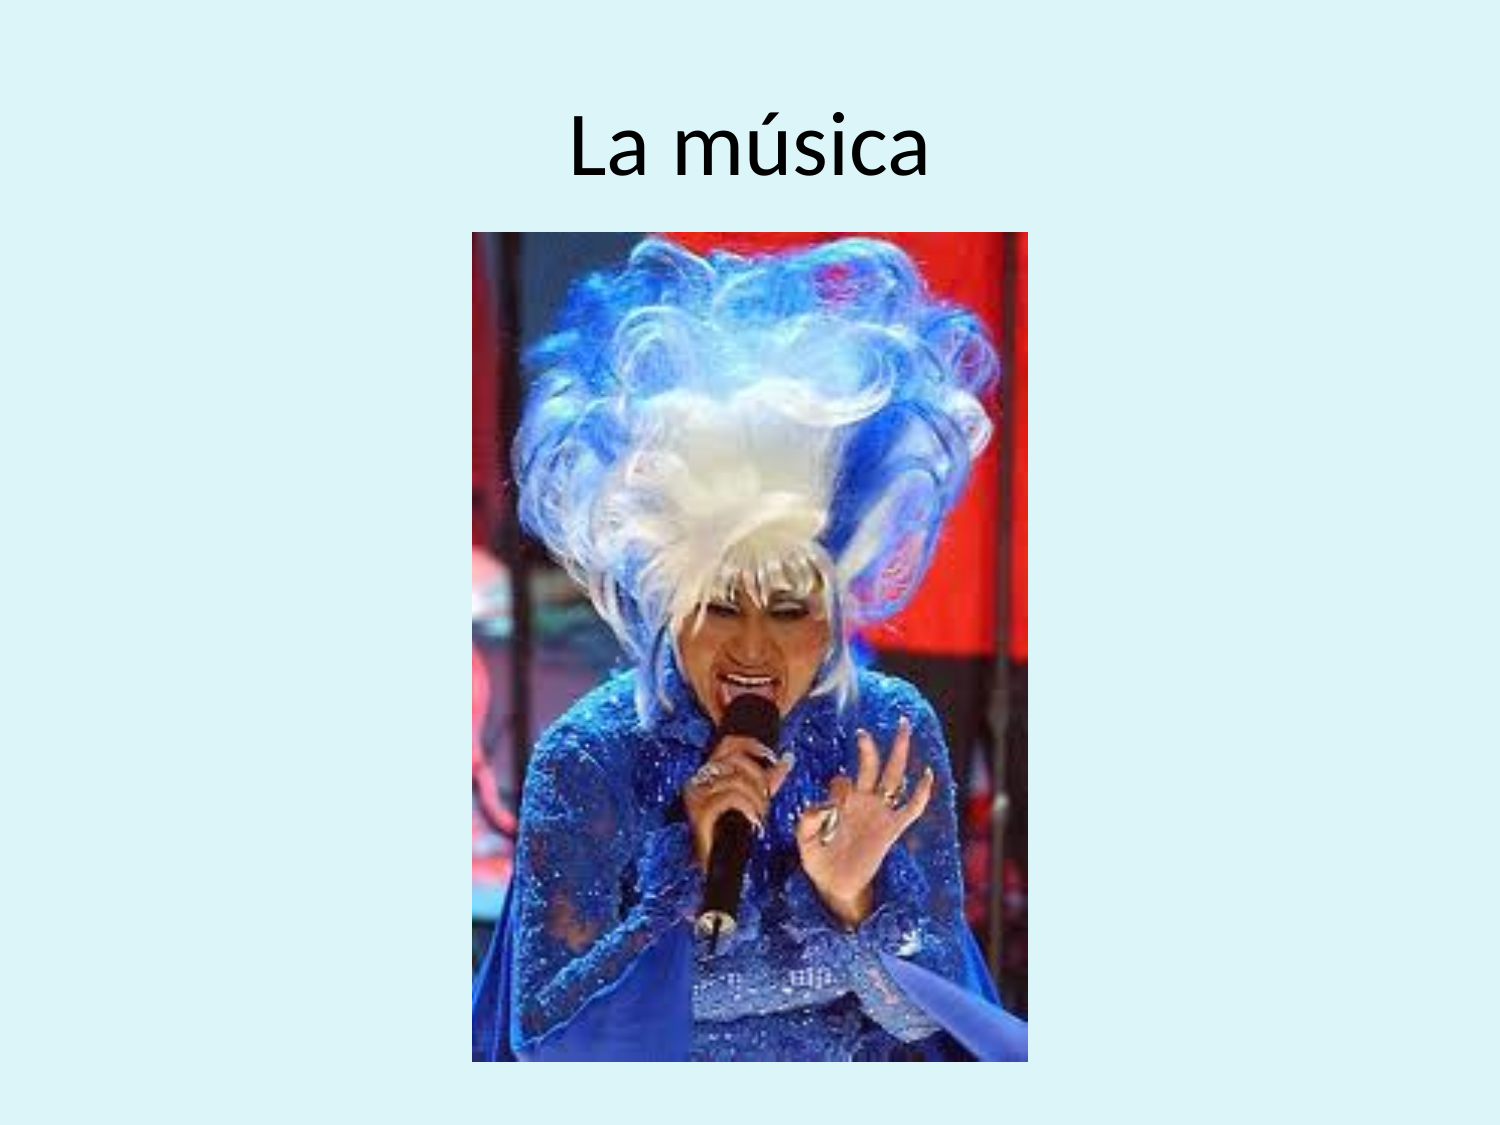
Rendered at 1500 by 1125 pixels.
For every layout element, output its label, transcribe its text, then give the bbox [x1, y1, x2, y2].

title La música [75, 45, 1425, 233]
picture [472, 232, 1028, 1062]
